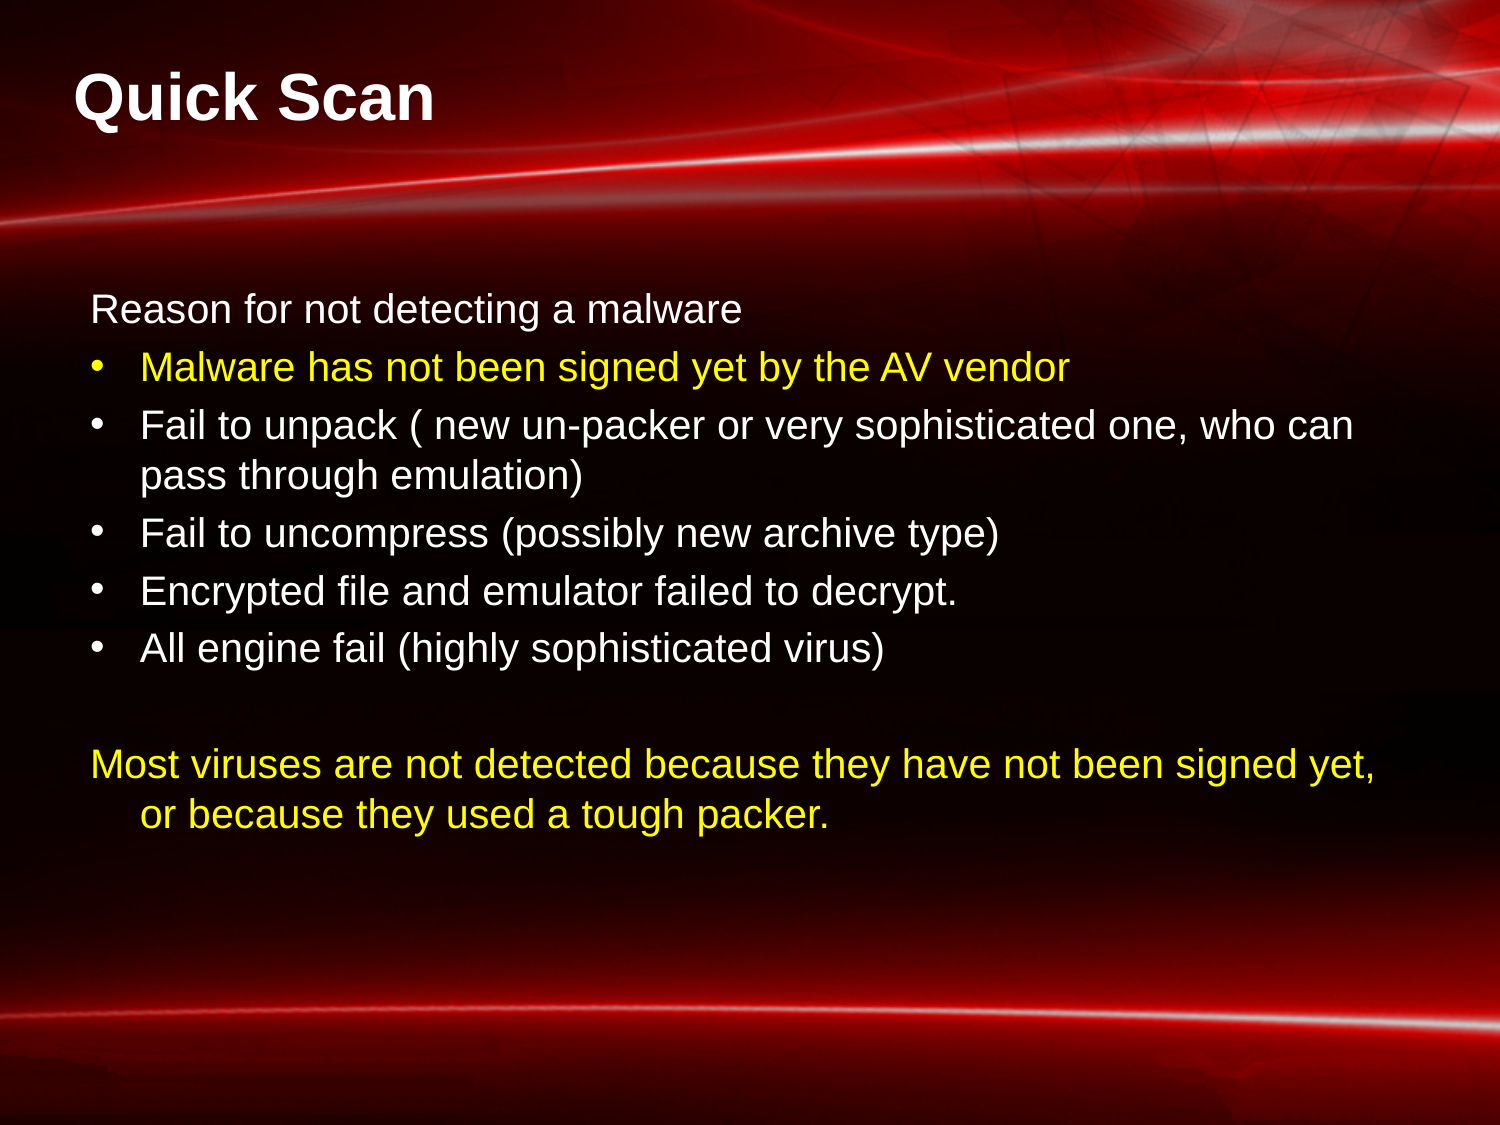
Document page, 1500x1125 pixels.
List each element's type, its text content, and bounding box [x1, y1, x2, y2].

title Quick Scan [58, 0, 1409, 188]
picture [0, 0, 1500, 1125]
list Reason for not detecting a malware Malware has not been signed yet by the AV vendor Fail to unpack ( new un-packer or very sophisticated one, who can pass through emulation) Fail to uncompress (possibly new archive type) Encrypted file and emulator failed to decrypt. All engine fail (highly sophisticated virus) Most viruses are not detected because they have not been signed yet, or because they used a tough packer. [74, 274, 1426, 851]
